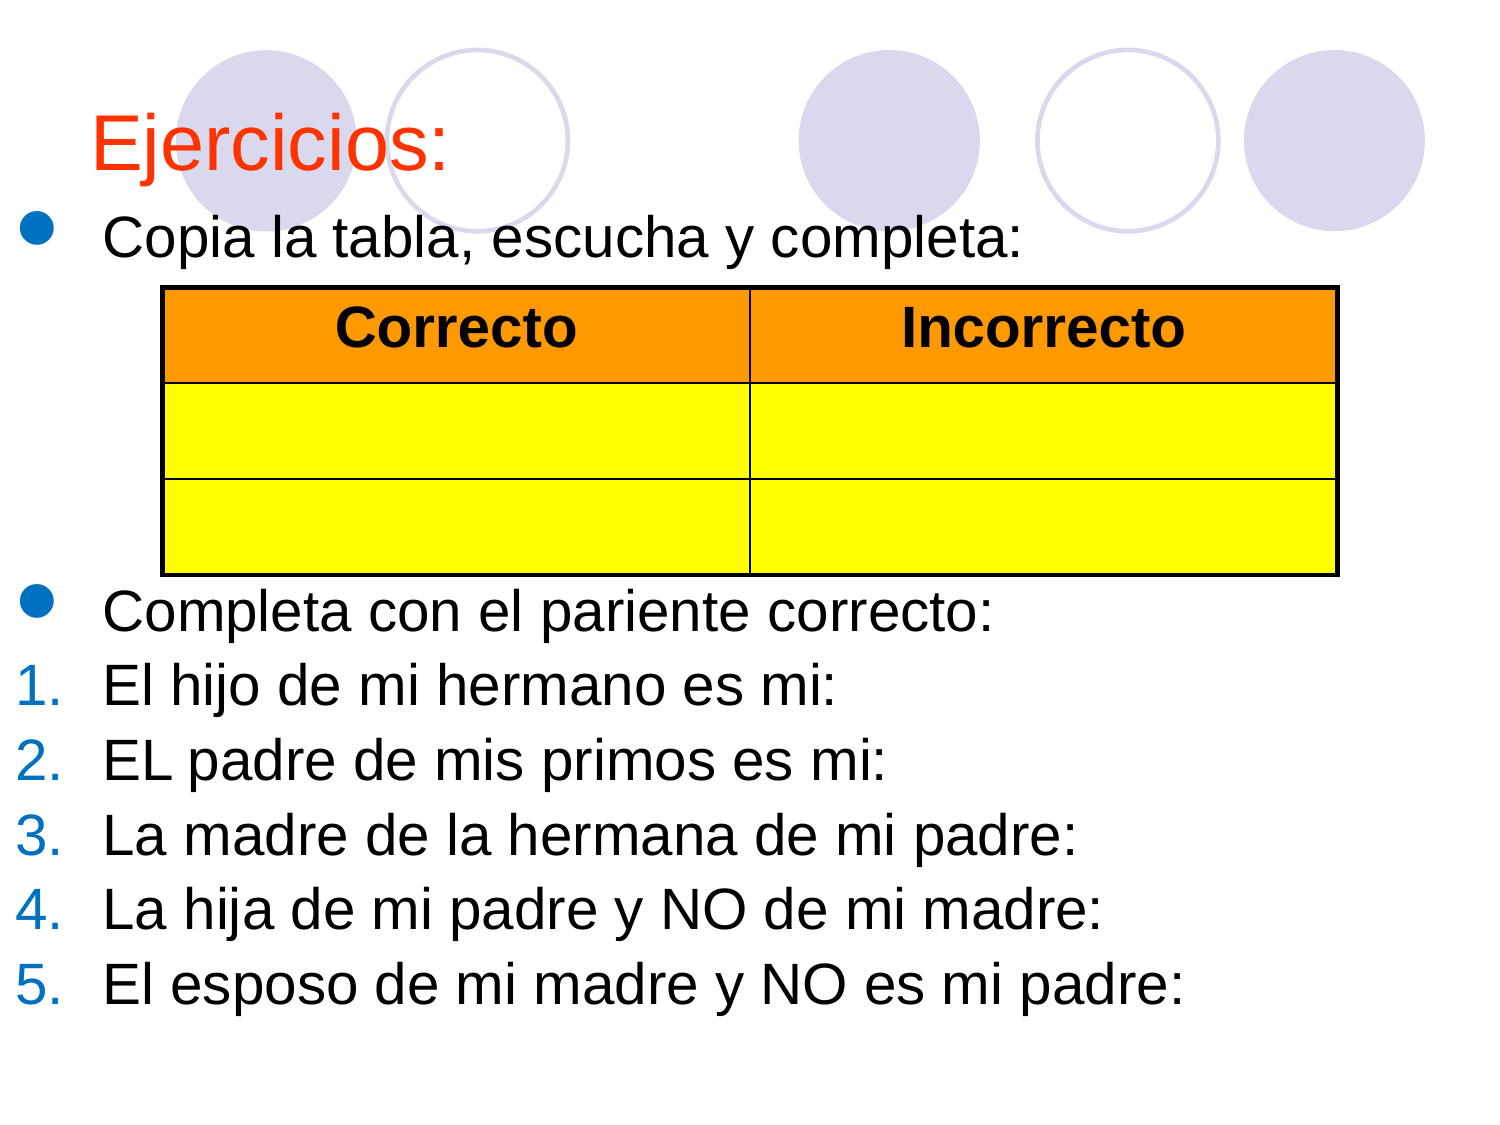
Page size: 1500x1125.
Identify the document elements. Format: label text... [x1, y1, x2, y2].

title Ejercicios: [75, 45, 1425, 233]
list Copia la tabla, escucha y completa: Completa con el pariente correcto: El hijo de mi hermano es mi: EL padre de mis primos es mi: La madre de la hermana de mi padre: La hija de mi padre y NO de mi madre: El esposo de mi madre y NO es mi padre: [0, 200, 1363, 1088]
table_cell [751, 480, 1335, 573]
table_cell [165, 480, 749, 573]
table_header Correcto [165, 290, 749, 382]
table_cell [165, 384, 749, 478]
table_header Incorrecto [751, 290, 1335, 382]
table_cell [751, 384, 1335, 478]
